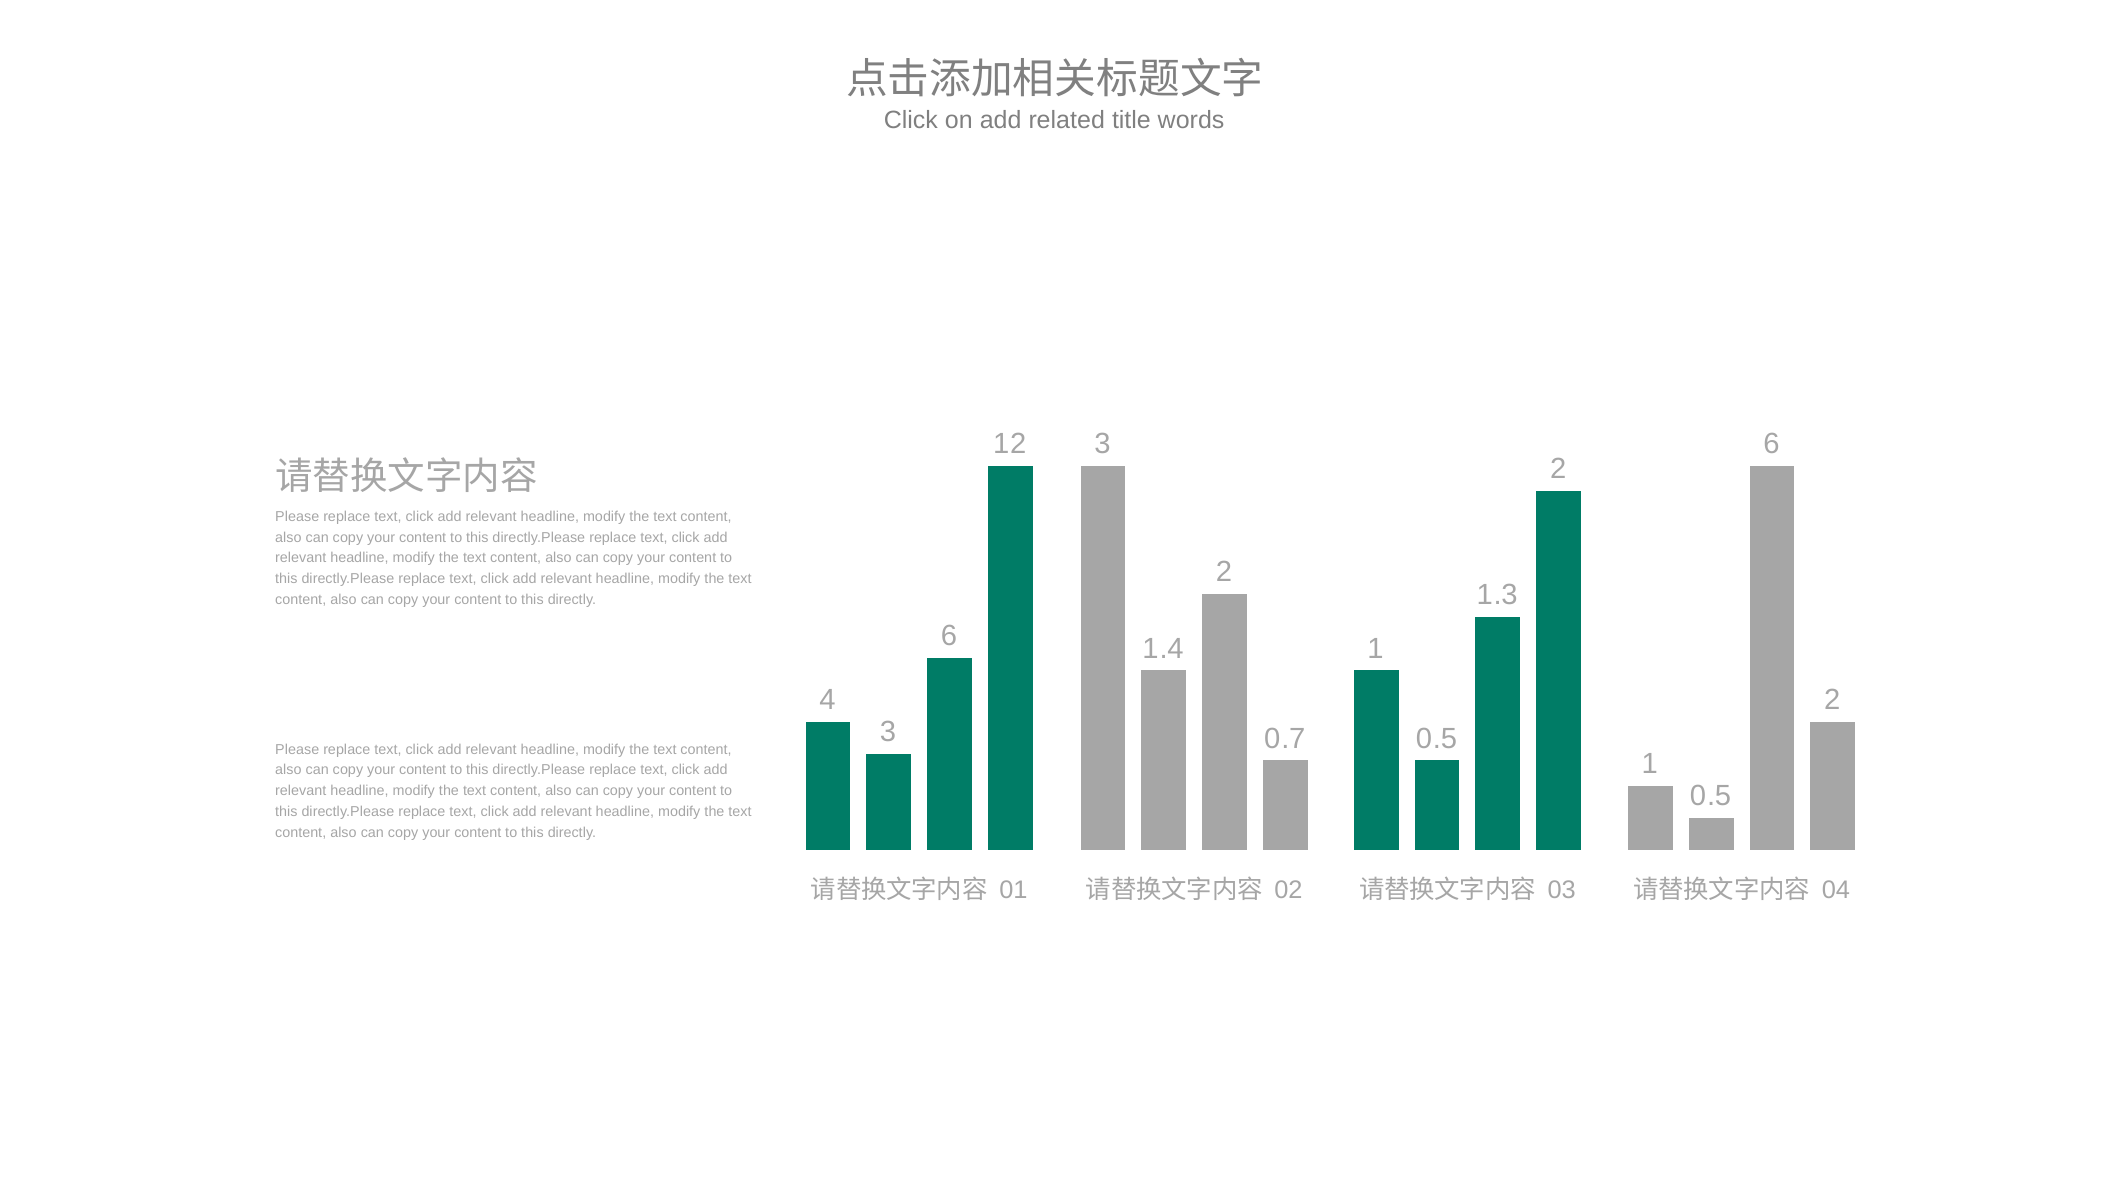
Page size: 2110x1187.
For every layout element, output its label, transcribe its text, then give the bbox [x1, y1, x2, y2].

text_box Click on add related title words [864, 95, 1246, 158]
chart [1067, 392, 1321, 860]
chart [1340, 392, 1594, 860]
chart [1614, 392, 1869, 860]
text_box 点击添加相关标题文字 [803, 44, 1307, 107]
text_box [275, 443, 758, 842]
text_box 请替换文字内容 02 [1085, 867, 1303, 905]
text_box 请替换文字内容 01 [810, 867, 1028, 905]
chart [792, 392, 1046, 860]
text_box 请替换文字内容 04 [1633, 867, 1850, 905]
text_box 请替换文字内容 03 [1359, 867, 1576, 905]
